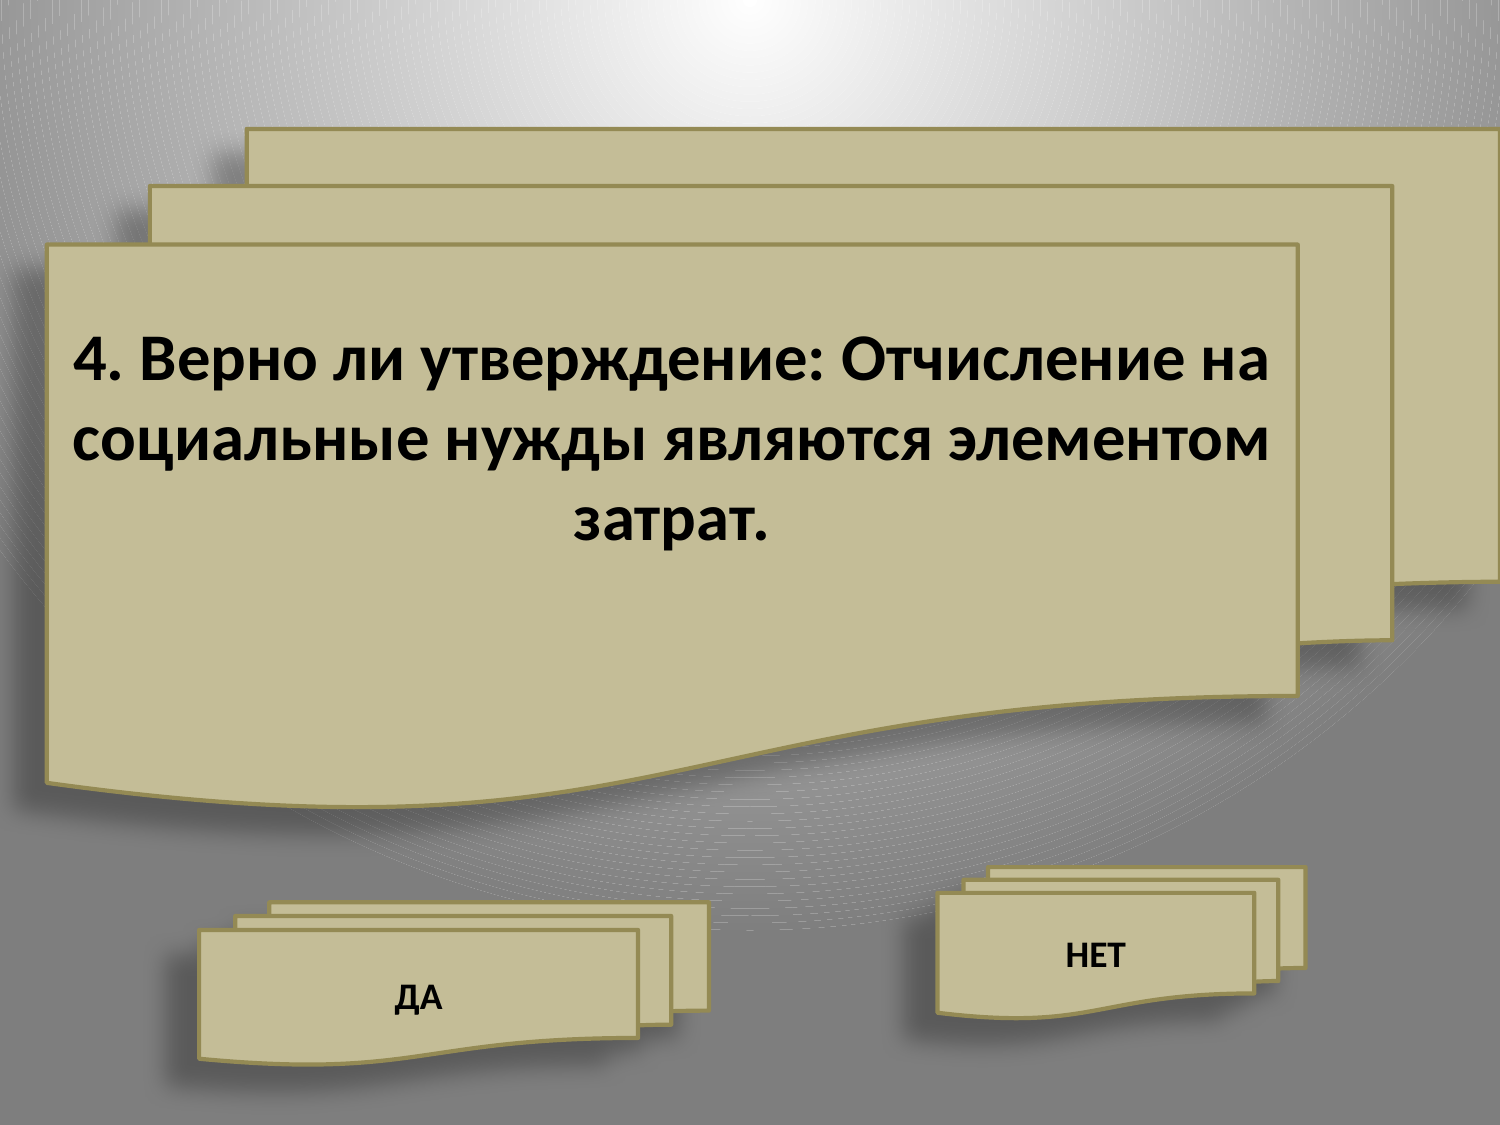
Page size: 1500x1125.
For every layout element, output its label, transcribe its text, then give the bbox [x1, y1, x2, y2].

text_box 4. Верно ли утверждение: Отчисление на социальные нужды являются элементом затрат. [44, 126, 1500, 810]
text_box ДА [197, 900, 712, 1067]
text_box НЕТ [935, 865, 1308, 1021]
